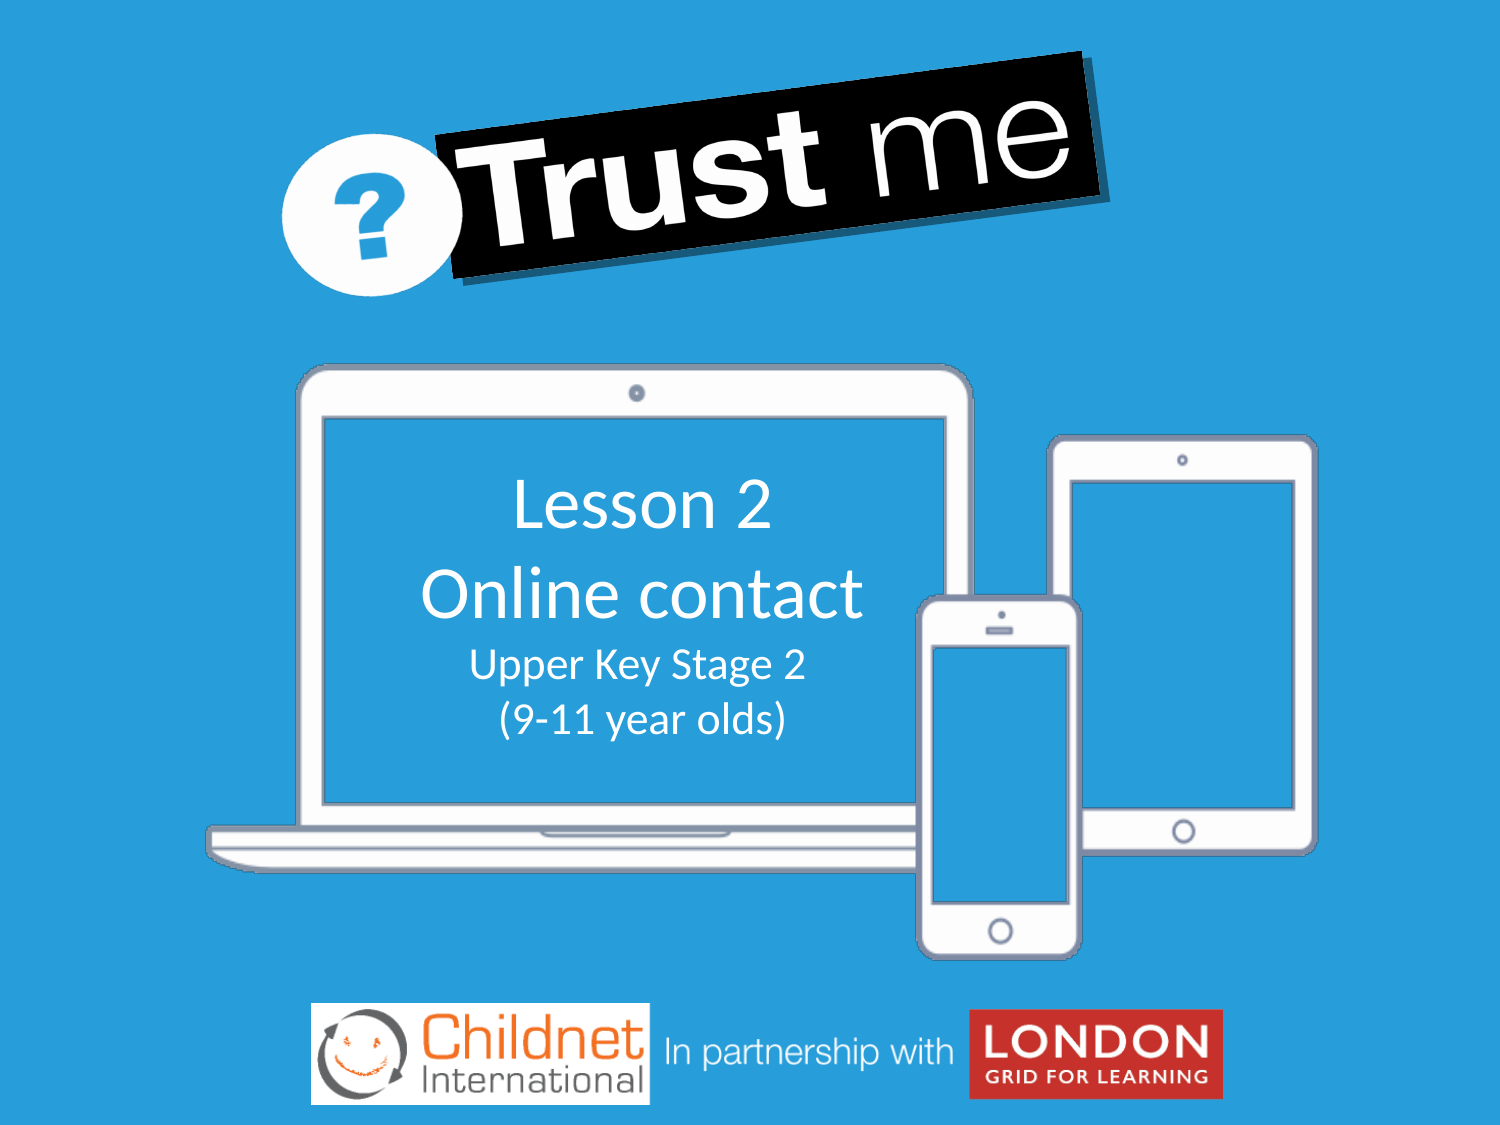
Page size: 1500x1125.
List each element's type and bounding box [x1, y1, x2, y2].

picture [173, 126, 1361, 992]
picture [311, 1003, 1223, 1105]
text_box [441, 90, 1104, 246]
picture [785, 51, 1086, 90]
